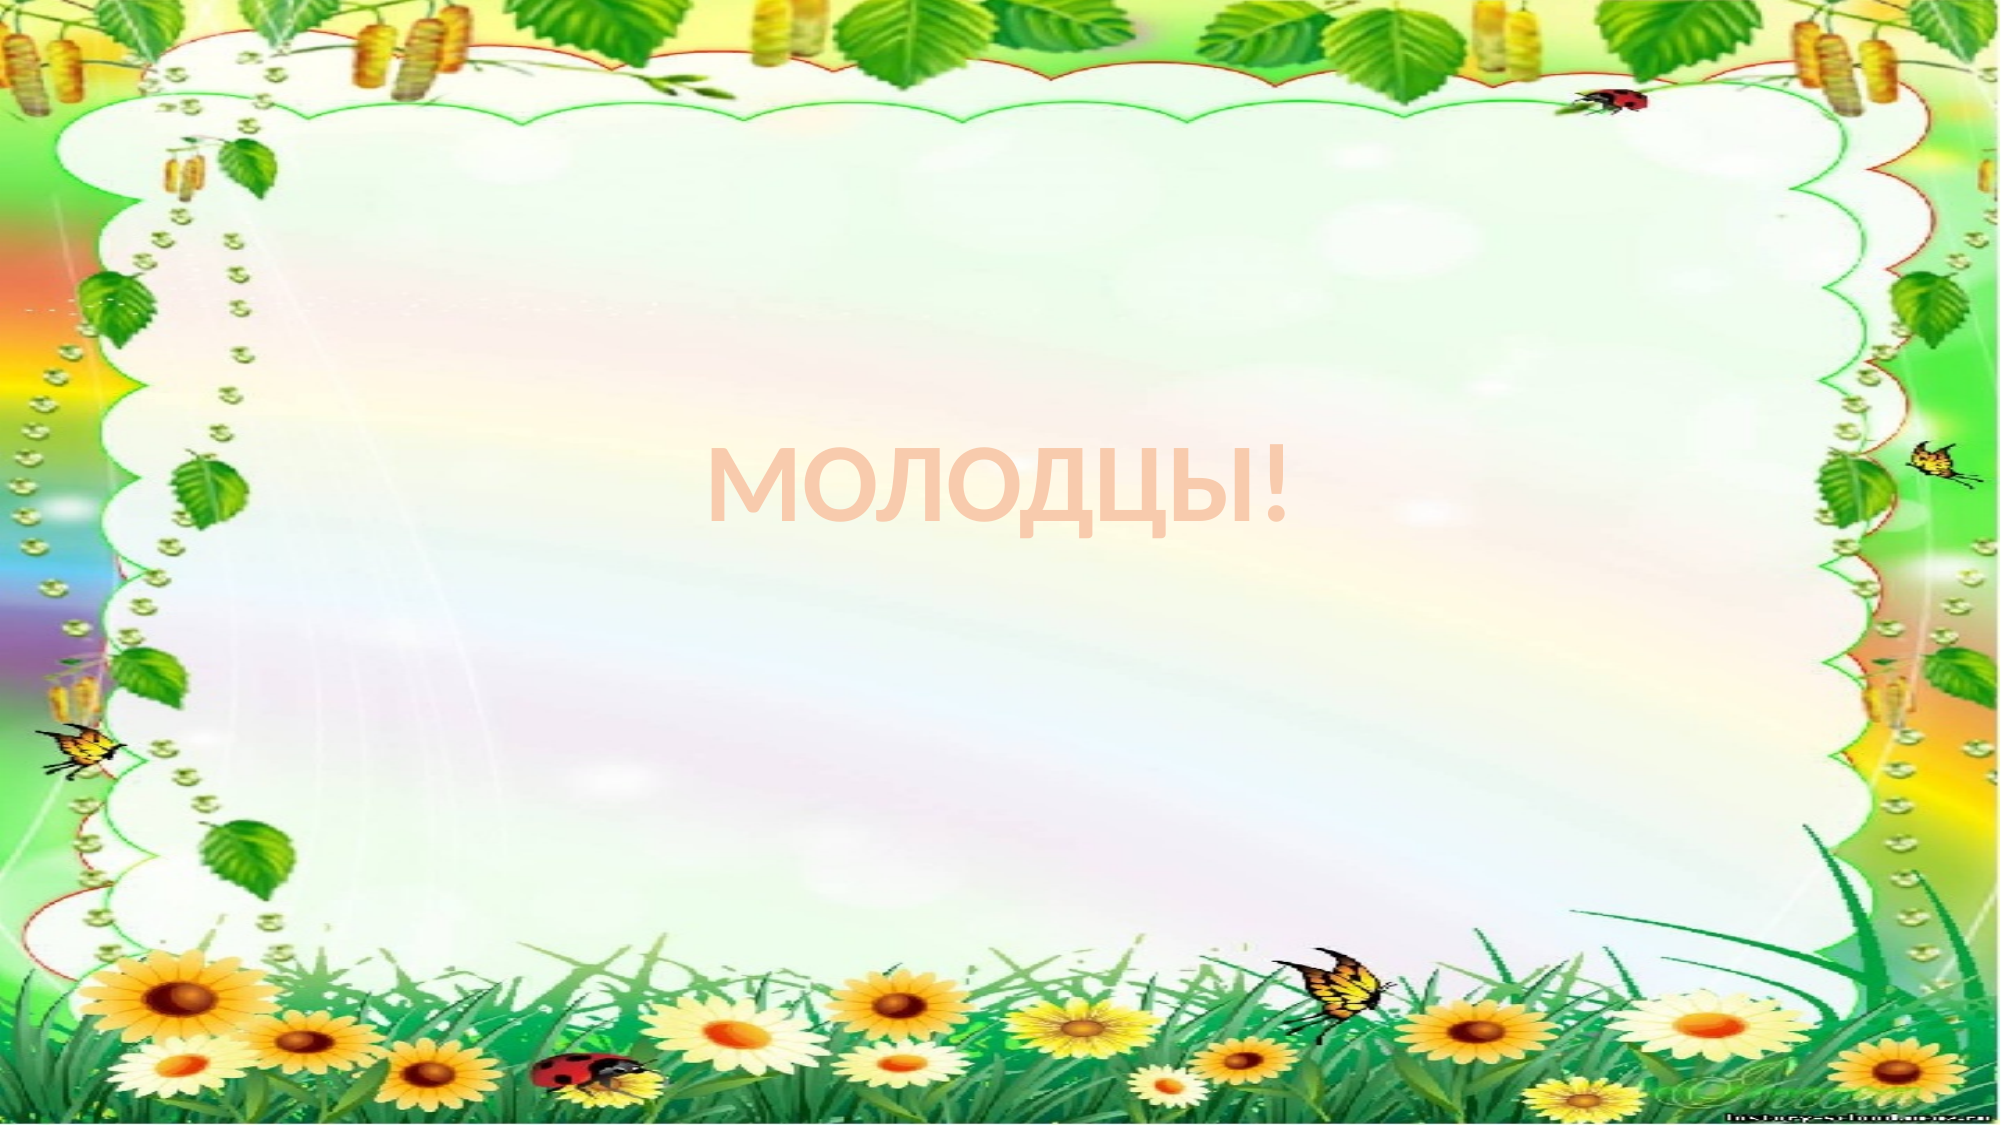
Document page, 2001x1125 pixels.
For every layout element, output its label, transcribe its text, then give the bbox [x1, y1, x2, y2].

list МОЛОДЦЫ! [137, 417, 1863, 1014]
picture [0, 0, 2001, 1125]
